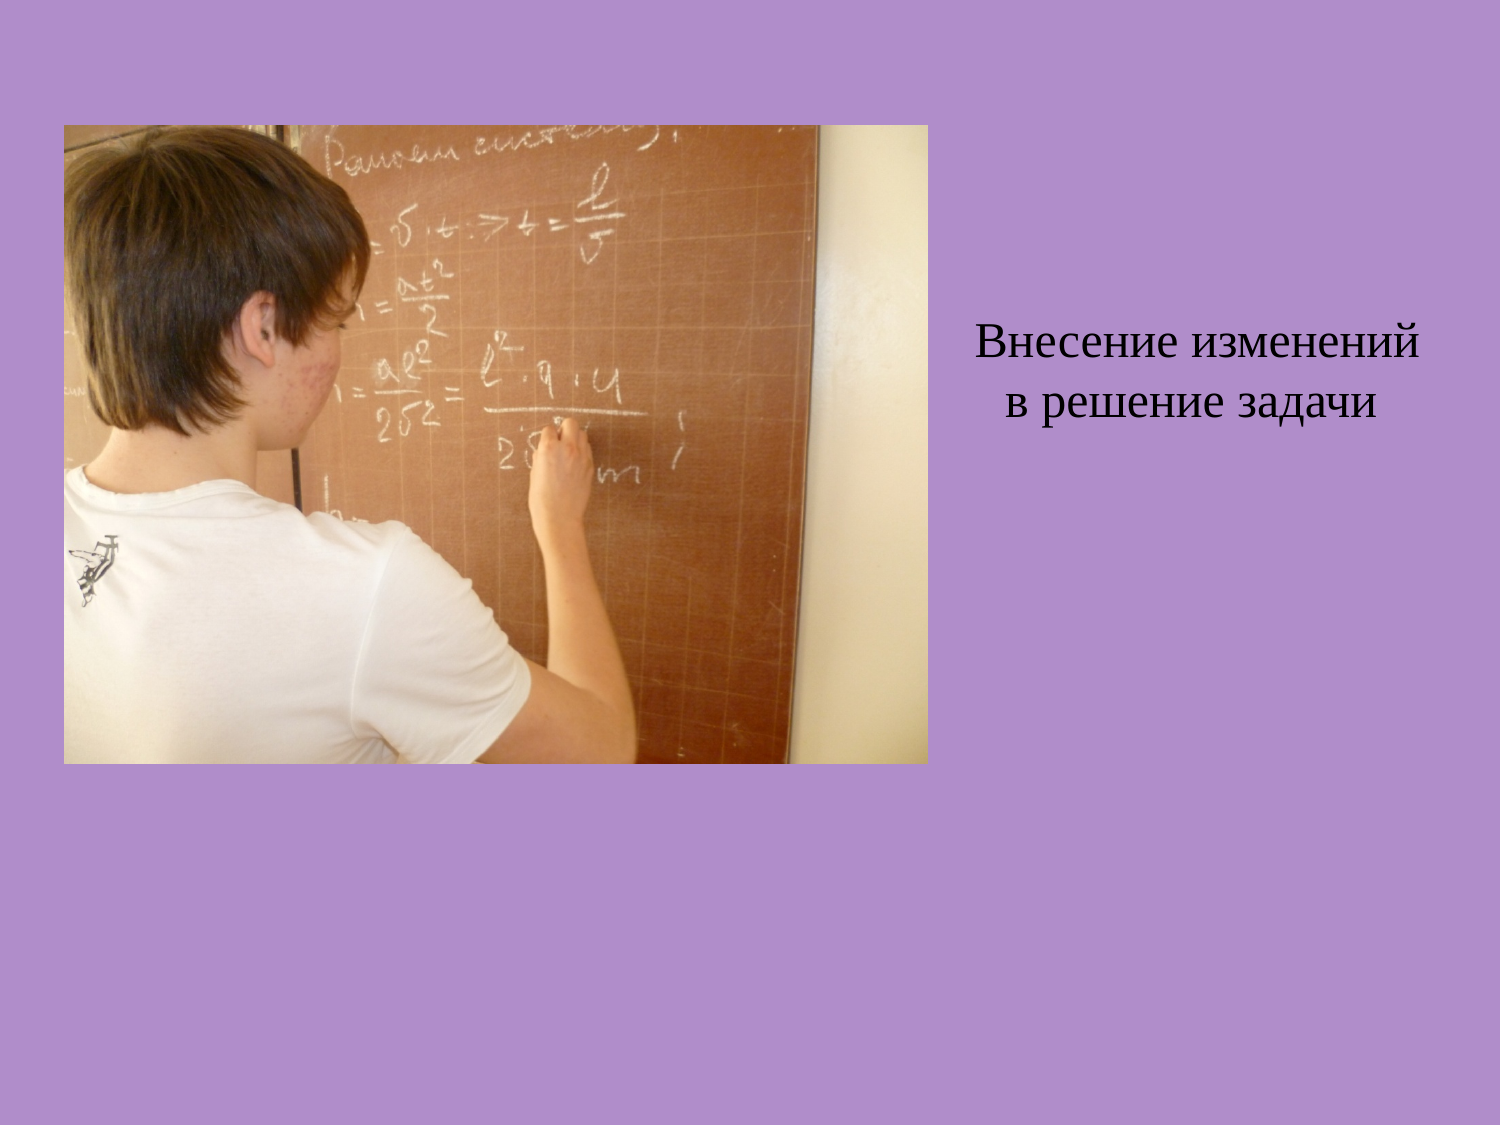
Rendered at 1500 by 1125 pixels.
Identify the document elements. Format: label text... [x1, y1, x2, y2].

list Внесение изменений в решение задачи [950, 90, 1445, 860]
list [64, 125, 928, 764]
